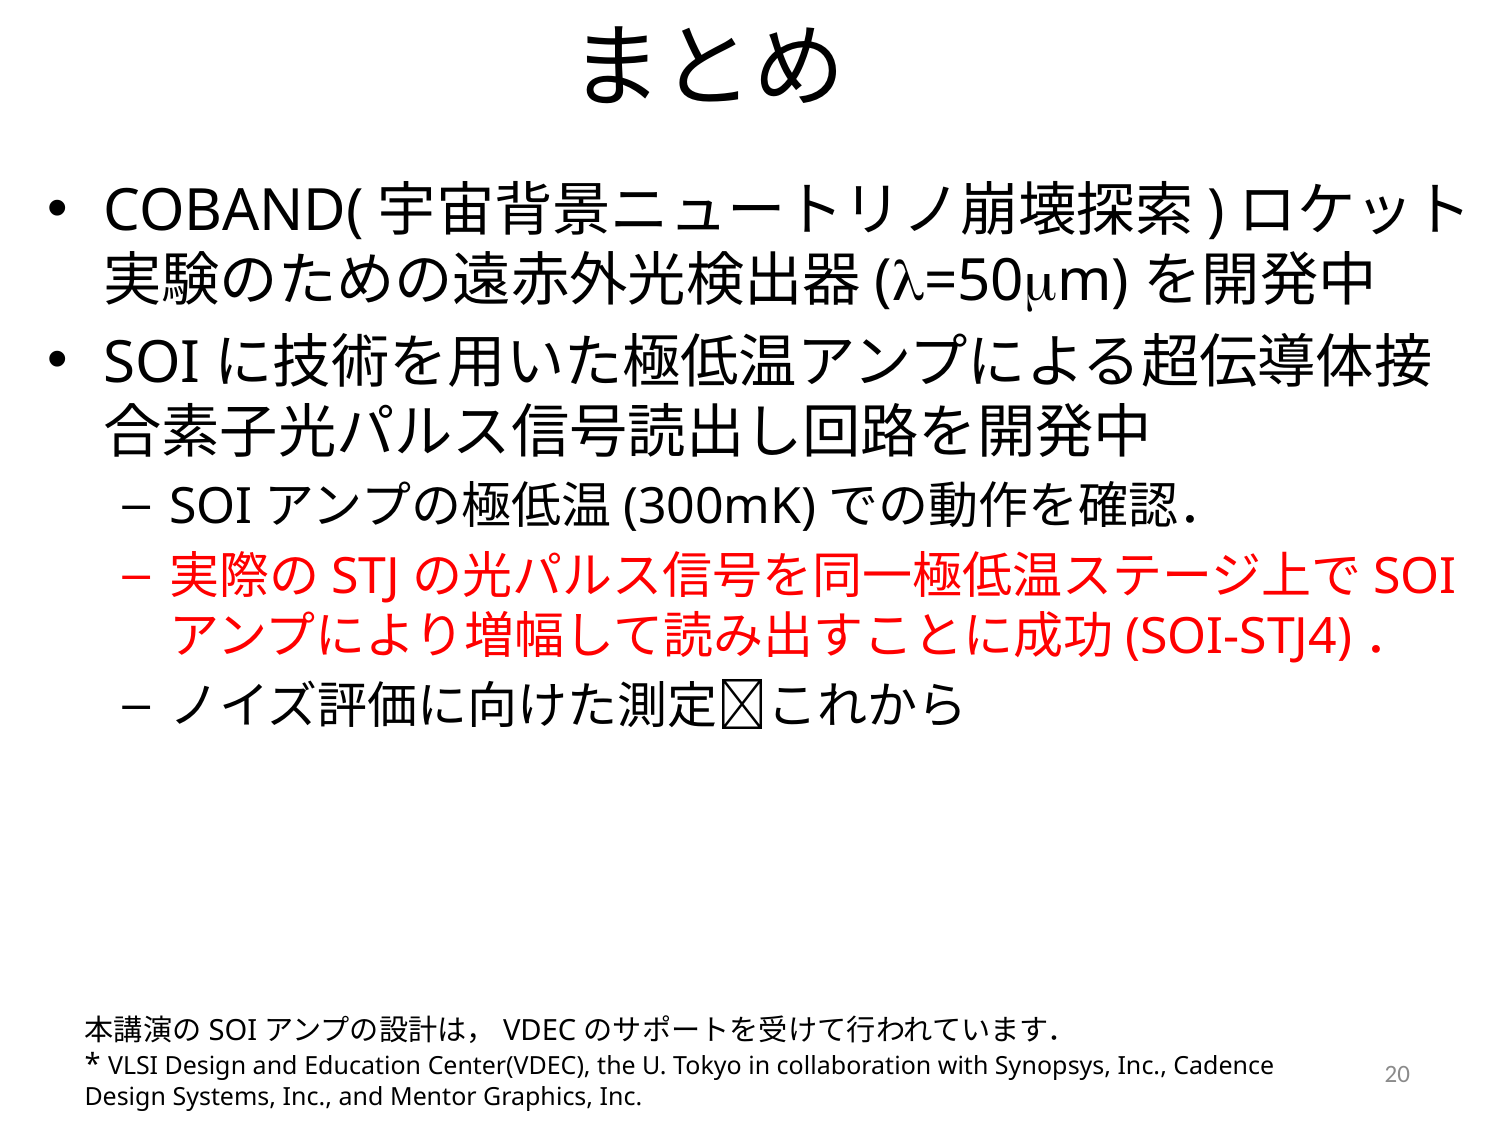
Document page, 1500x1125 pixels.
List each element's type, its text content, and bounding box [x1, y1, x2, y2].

title まとめ [32, 0, 1383, 126]
list COBAND(宇宙背景ニュートリノ崩壊探索)ロケット実験のための遠赤外光検出器(=50m)を開発中 SOIに技術を用いた極低温アンプによる超伝導体接合素子光パルス信号読出し回路を開発中 SOIアンプの極低温(300mK)での動作を確認． 実際のSTJの光パルス信号を同一極低温ステージ上でSOIアンプにより増幅して読み出すことに成功(SOI-STJ4)． ノイズ評価に向けた測定これから [32, 164, 1491, 909]
text_box 本講演のSOIアンプの設計は，VDECのサポートを受けて行われています． * VLSI Design and Education Center(VDEC), the U. Tokyo in collaboration with Synopsys, Inc., Cadence Design Systems, Inc., and Mentor Graphics, Inc. [69, 1003, 1346, 1119]
slide_number 20 [1346, 1042, 1425, 1103]
